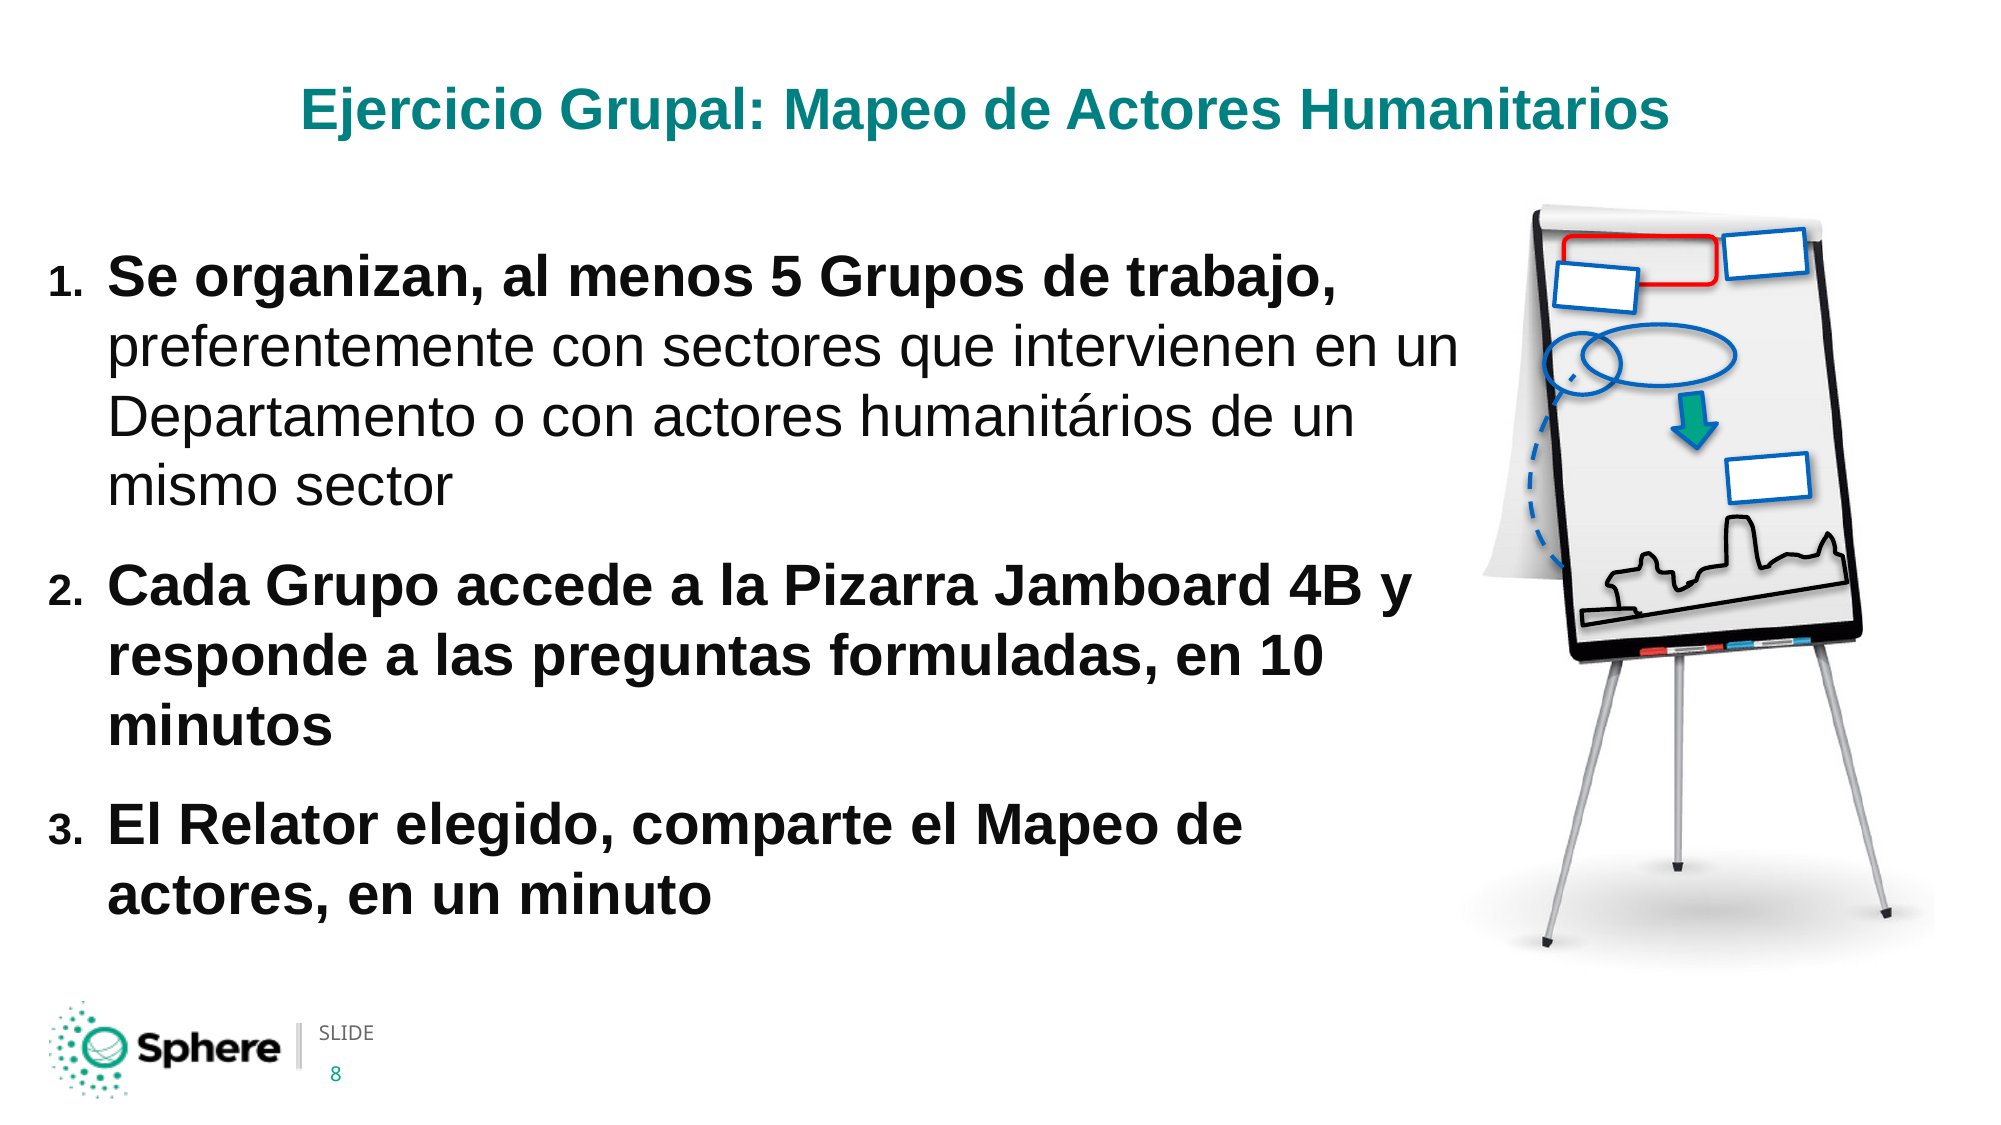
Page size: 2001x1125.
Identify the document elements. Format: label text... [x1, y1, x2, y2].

picture [49, 1001, 282, 1100]
picture [296, 1023, 305, 1071]
picture [1441, 170, 1935, 983]
title Ejercicio Grupal: Mapeo de Actores Humanitarios [162, 40, 1811, 172]
slide_number 8 [321, 1051, 362, 1095]
list Se organizan, al menos 5 Grupos de trabajo, preferentemente con sectores que intervienen en un Departamento o con actores humanitários de un mismo sector Cada Grupo accede a la Pizarra Jamboard 4B y responde a las preguntas formuladas, en 10 minutos El Relator elegido, comparte el Mapeo de actores, en un minuto [39, 199, 1435, 965]
